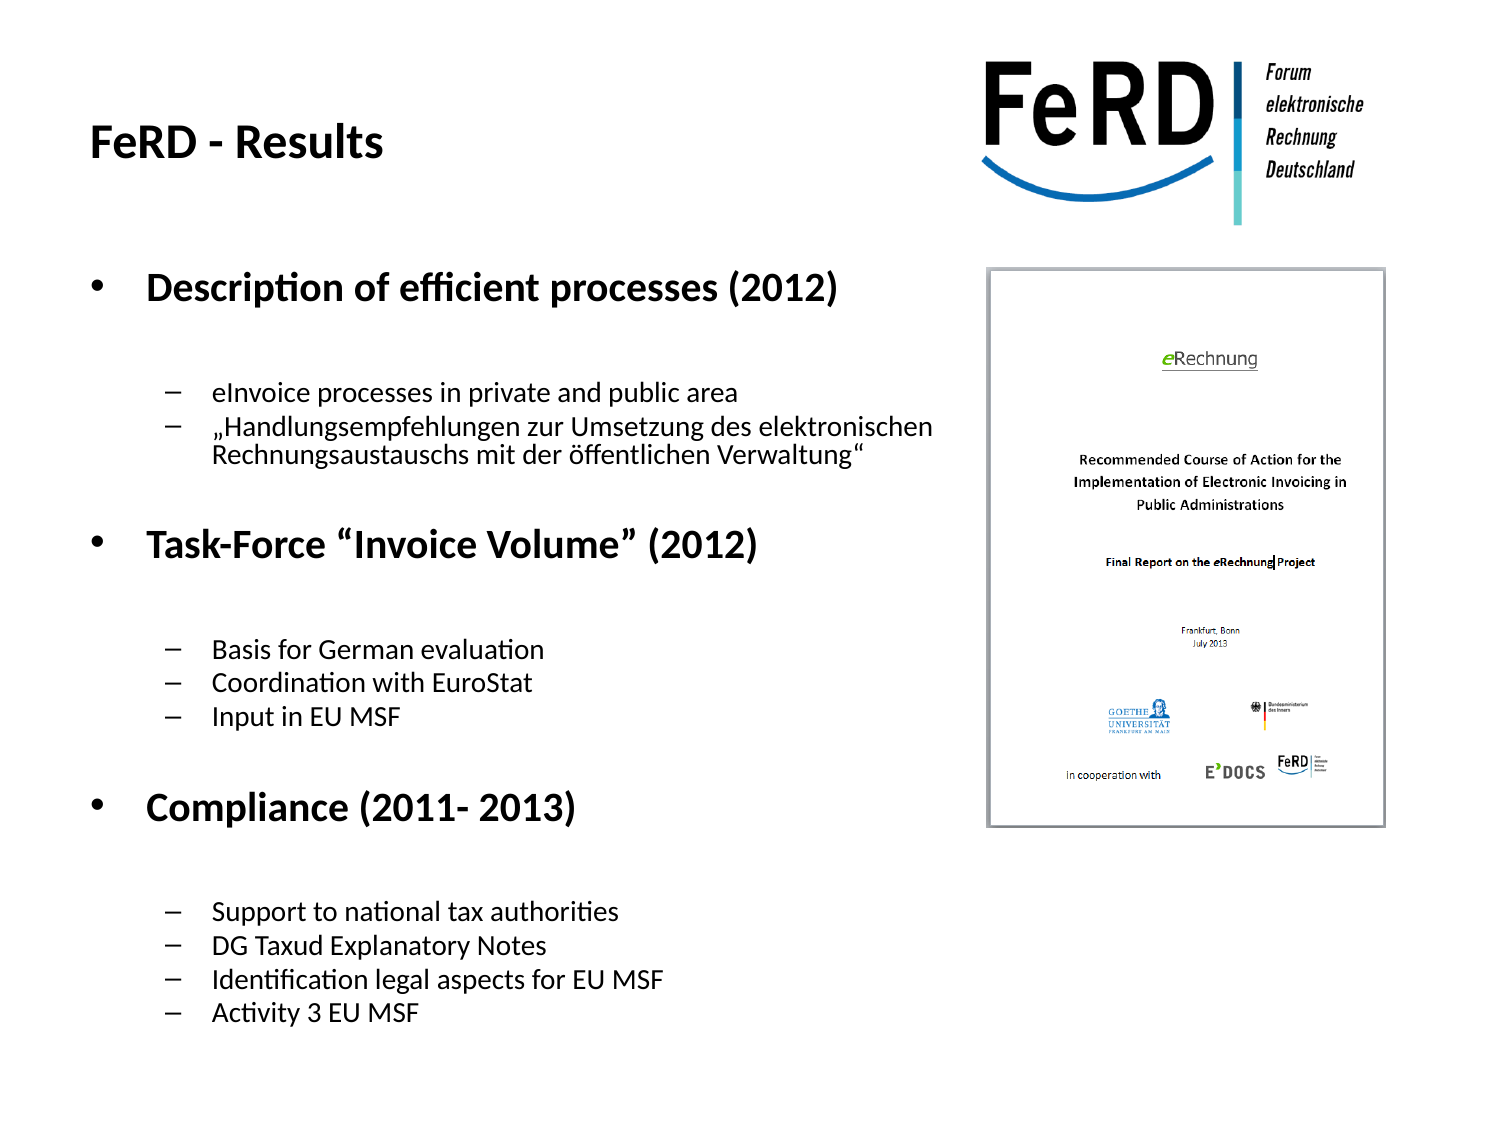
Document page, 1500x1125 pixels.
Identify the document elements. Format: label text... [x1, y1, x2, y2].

picture [985, 266, 1386, 828]
title FeRD - Results [75, 45, 1105, 233]
picture [962, 42, 1424, 232]
list Description of efficient processes (2012) eInvoice processes in private and public area „Handlungsempfehlungen zur Umsetzung des elektronischen Rechnungsaustauschs mit der öffentlichen Verwaltung“ Task-Force “Invoice Volume” (2012) Basis for German evaluation Coordination with EuroStat Input in EU MSF Compliance (2011- 2013) Support to national tax authorities DG Taxud Explanatory Notes Identification legal aspects for EU MSF Activity 3 EU MSF [75, 262, 1424, 1005]
